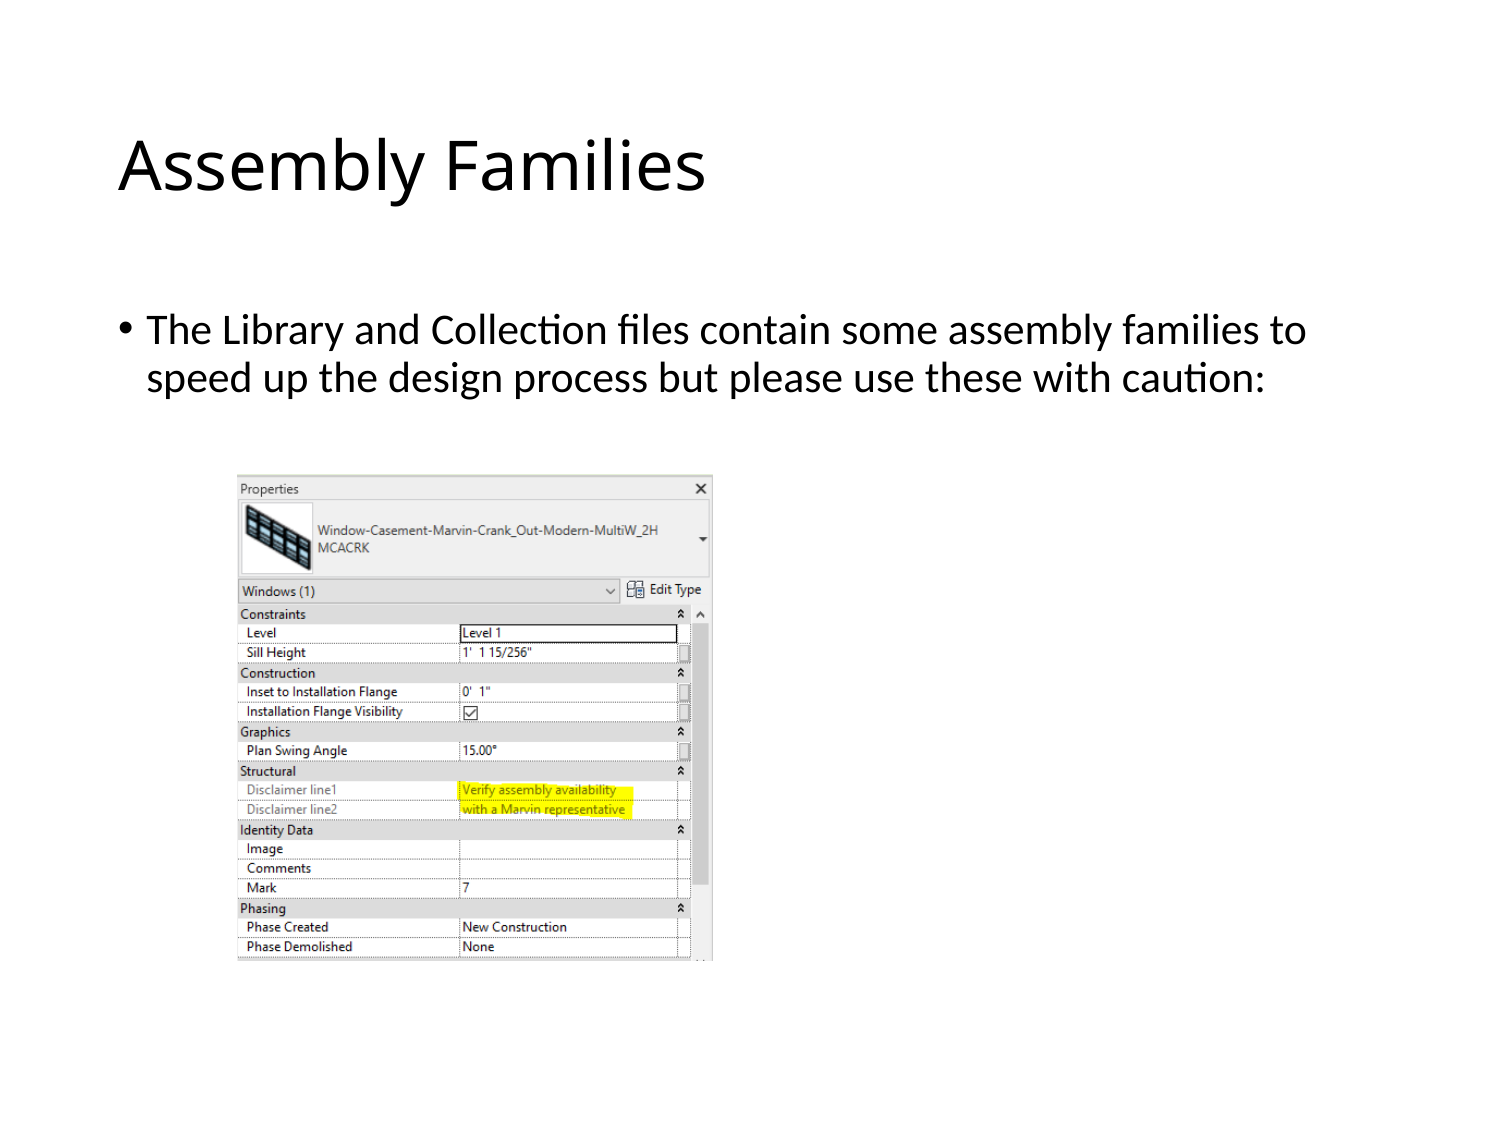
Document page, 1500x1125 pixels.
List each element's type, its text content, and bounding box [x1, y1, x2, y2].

picture [237, 474, 713, 961]
list The Library and Collection files contain some assembly families to speed up the design process but please use these with caution: [103, 299, 1397, 1014]
title Assembly Families [103, 59, 1397, 278]
